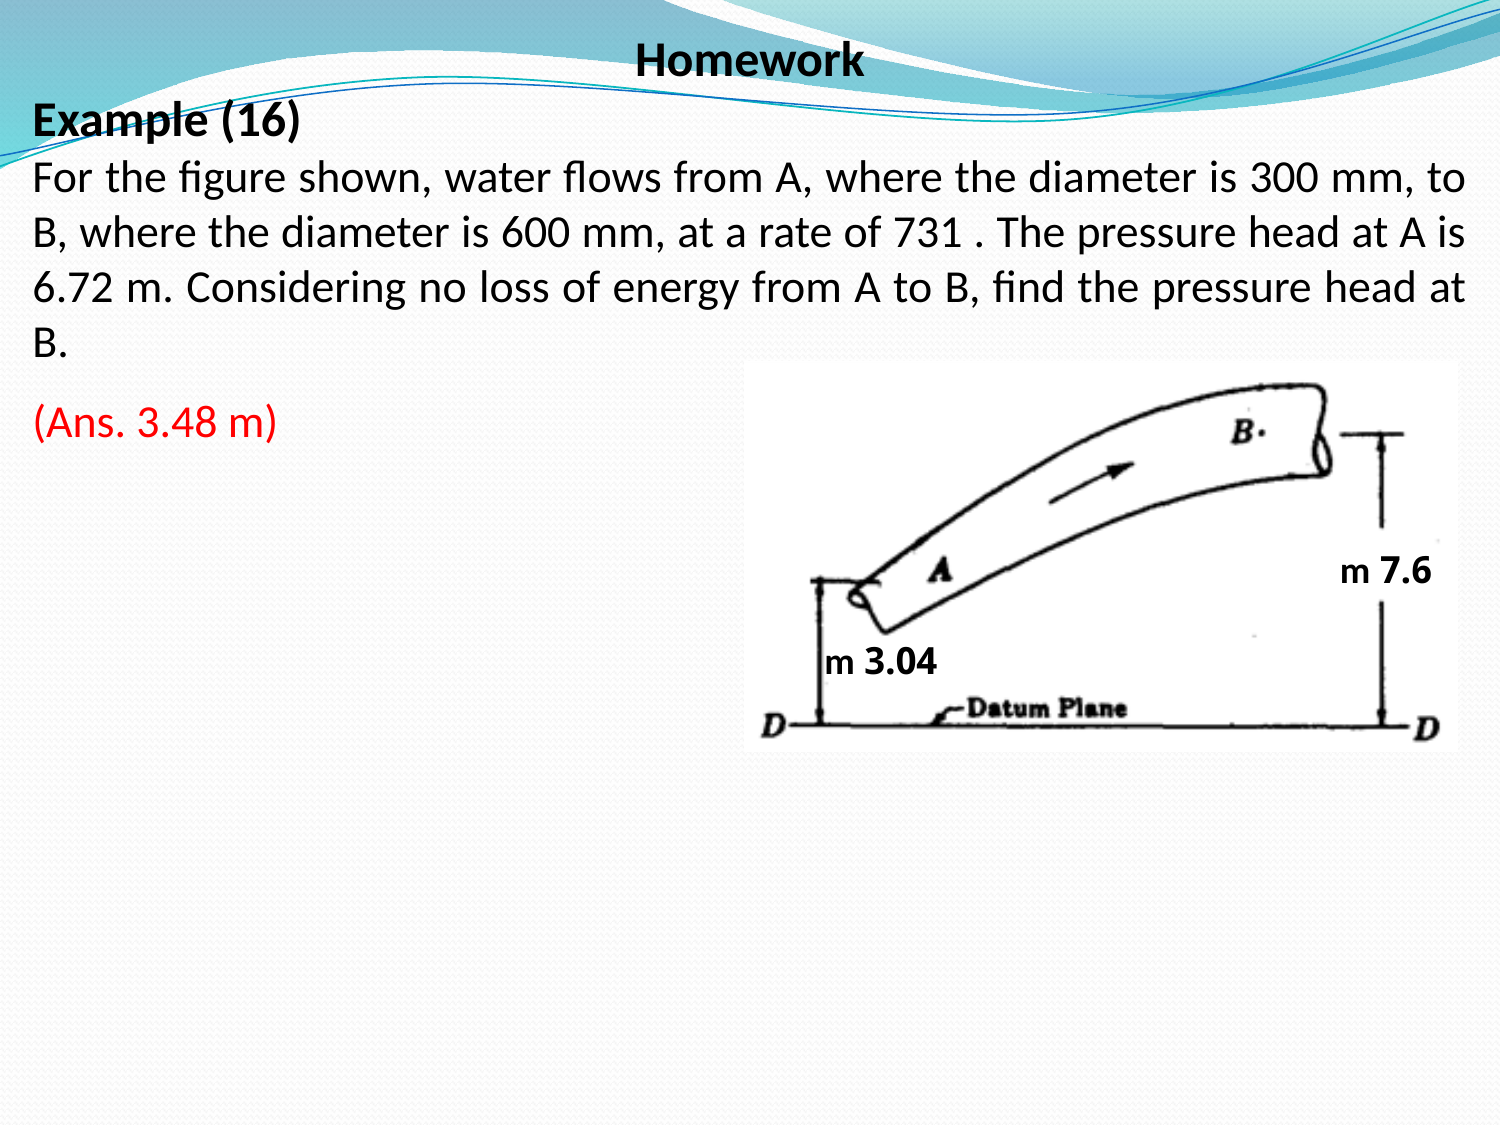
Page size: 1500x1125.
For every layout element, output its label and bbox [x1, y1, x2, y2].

picture [744, 361, 1458, 752]
